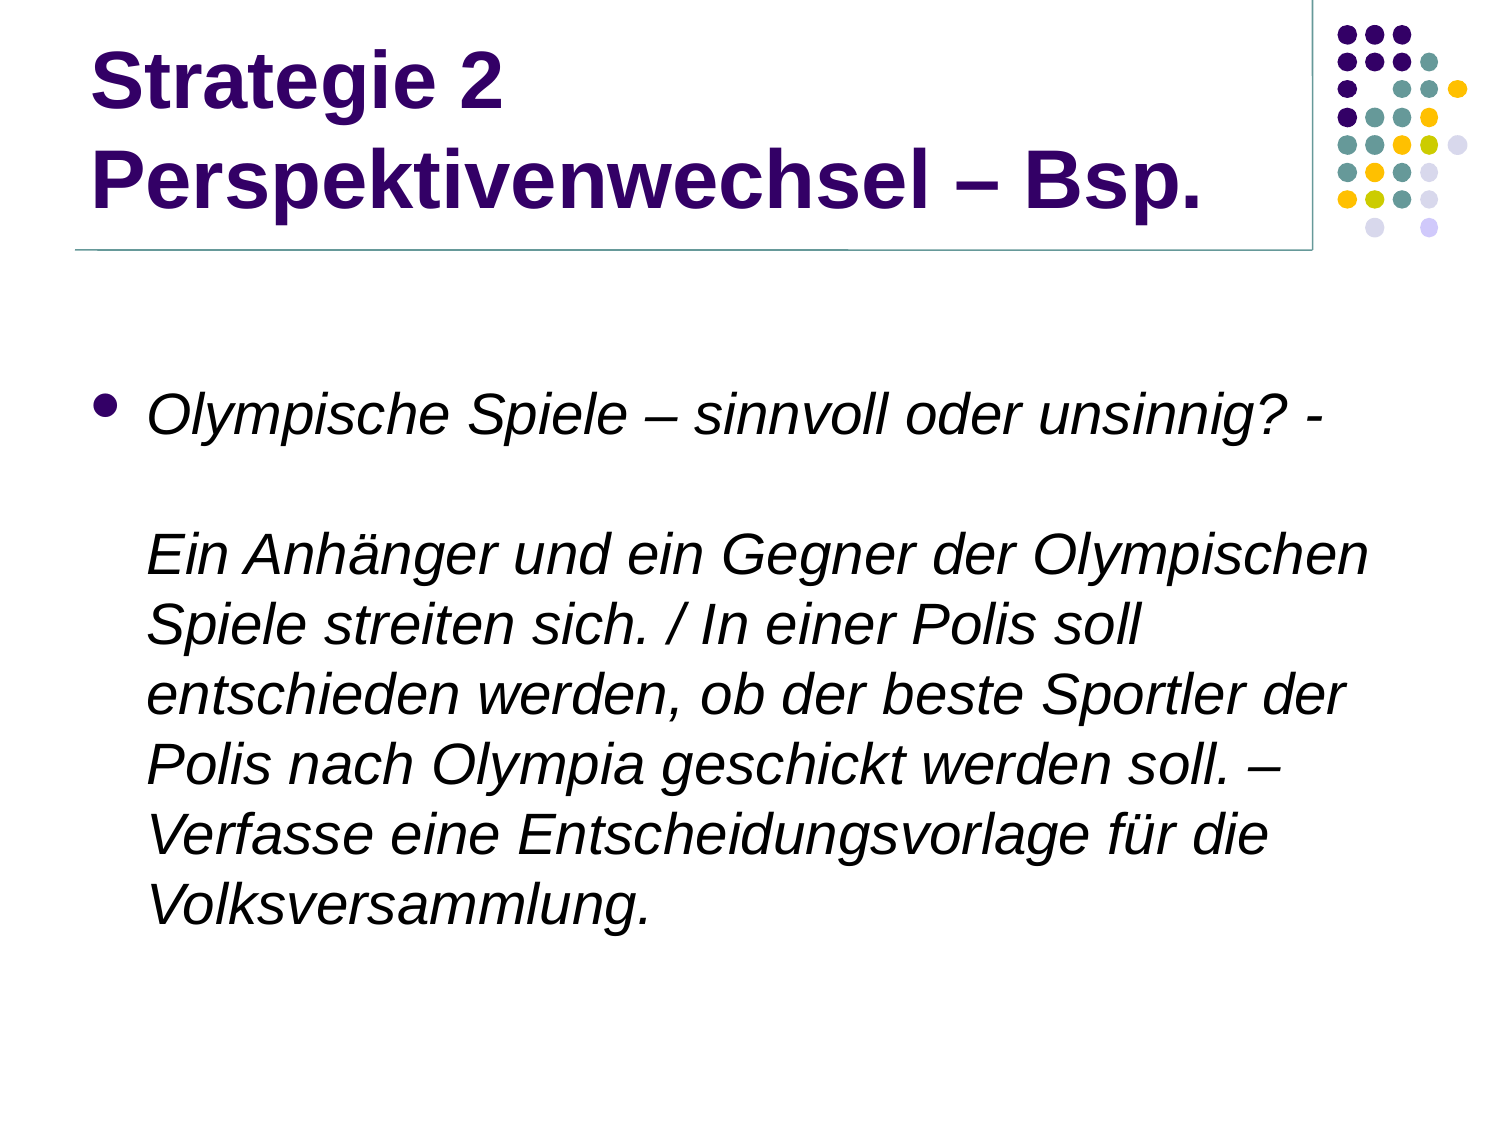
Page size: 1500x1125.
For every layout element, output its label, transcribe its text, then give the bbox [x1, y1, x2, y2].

list Olympische Spiele – sinnvoll oder unsinnig? - Ein Anhänger und ein Gegner der Olympischen Spiele streiten sich. / In einer Polis soll entschieden werden, ob der beste Sportler der Polis nach Olympia geschickt werden soll. – Verfasse eine Entscheidungsvorlage für die Volksversammlung. [75, 282, 1425, 1006]
title Strategie 2 Perspektivenwechsel – Bsp. [75, 20, 1313, 233]
